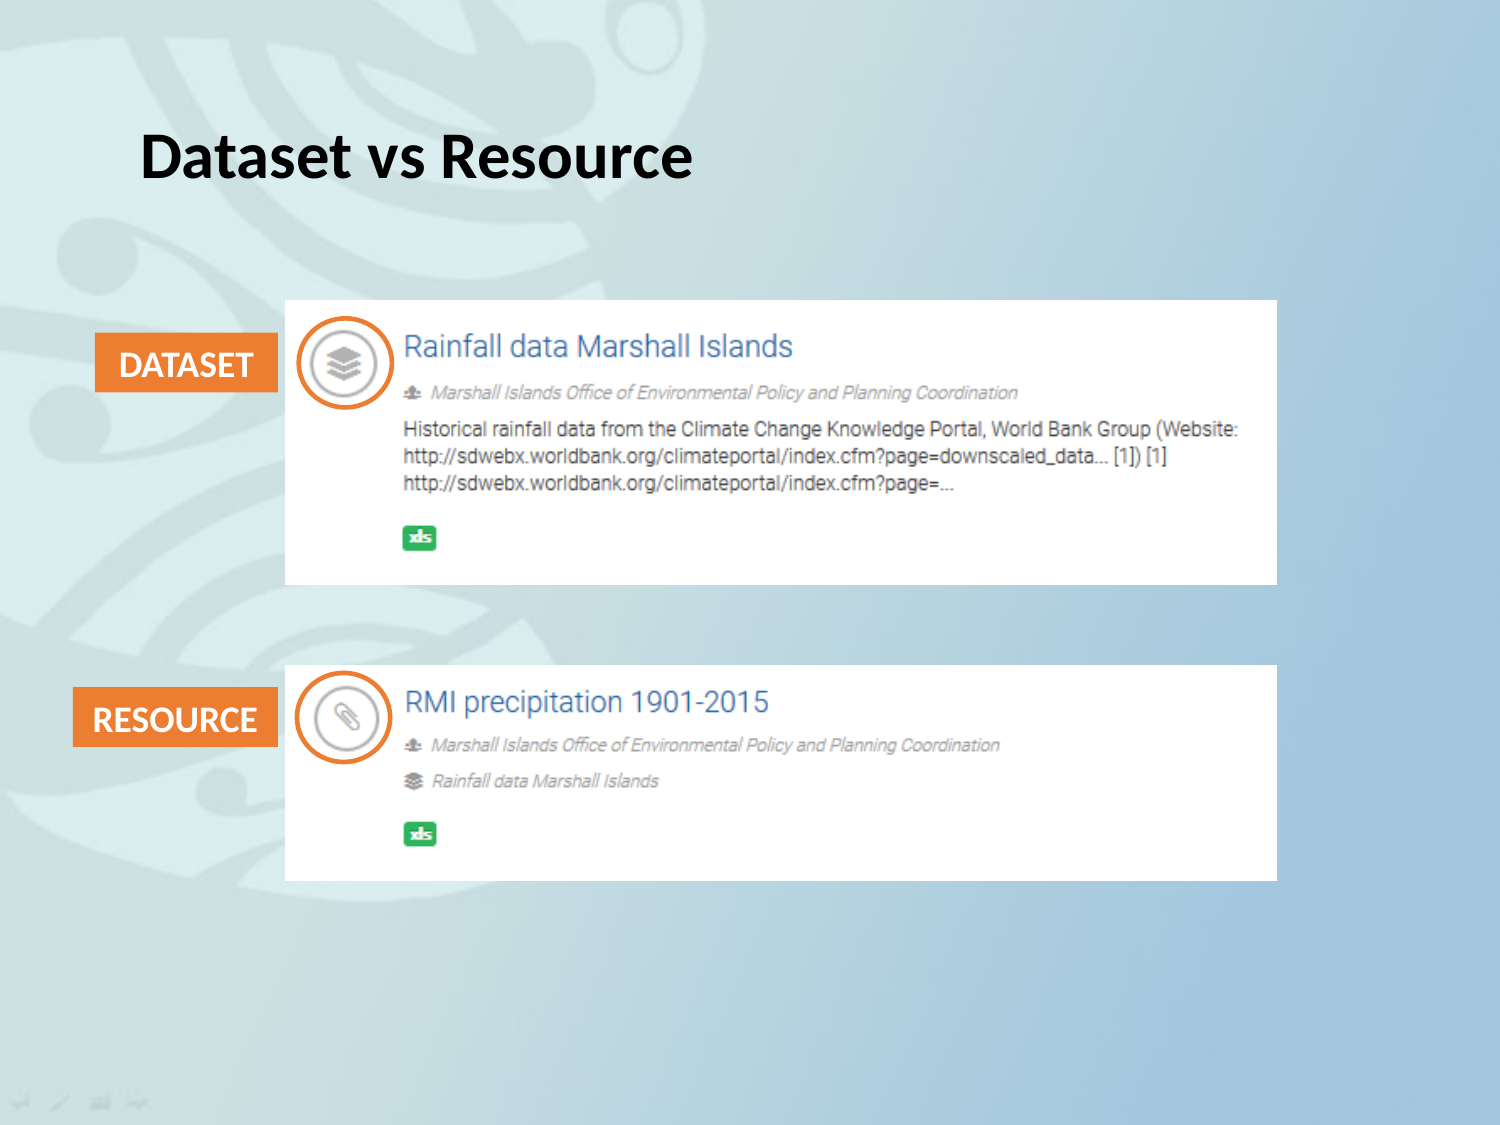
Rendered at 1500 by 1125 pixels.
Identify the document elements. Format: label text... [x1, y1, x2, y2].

text_box RESOURCE [72, 687, 278, 747]
text_box DATASET [94, 332, 278, 393]
picture [0, 0, 1500, 1125]
text_box Dataset vs Resource [125, 104, 781, 199]
